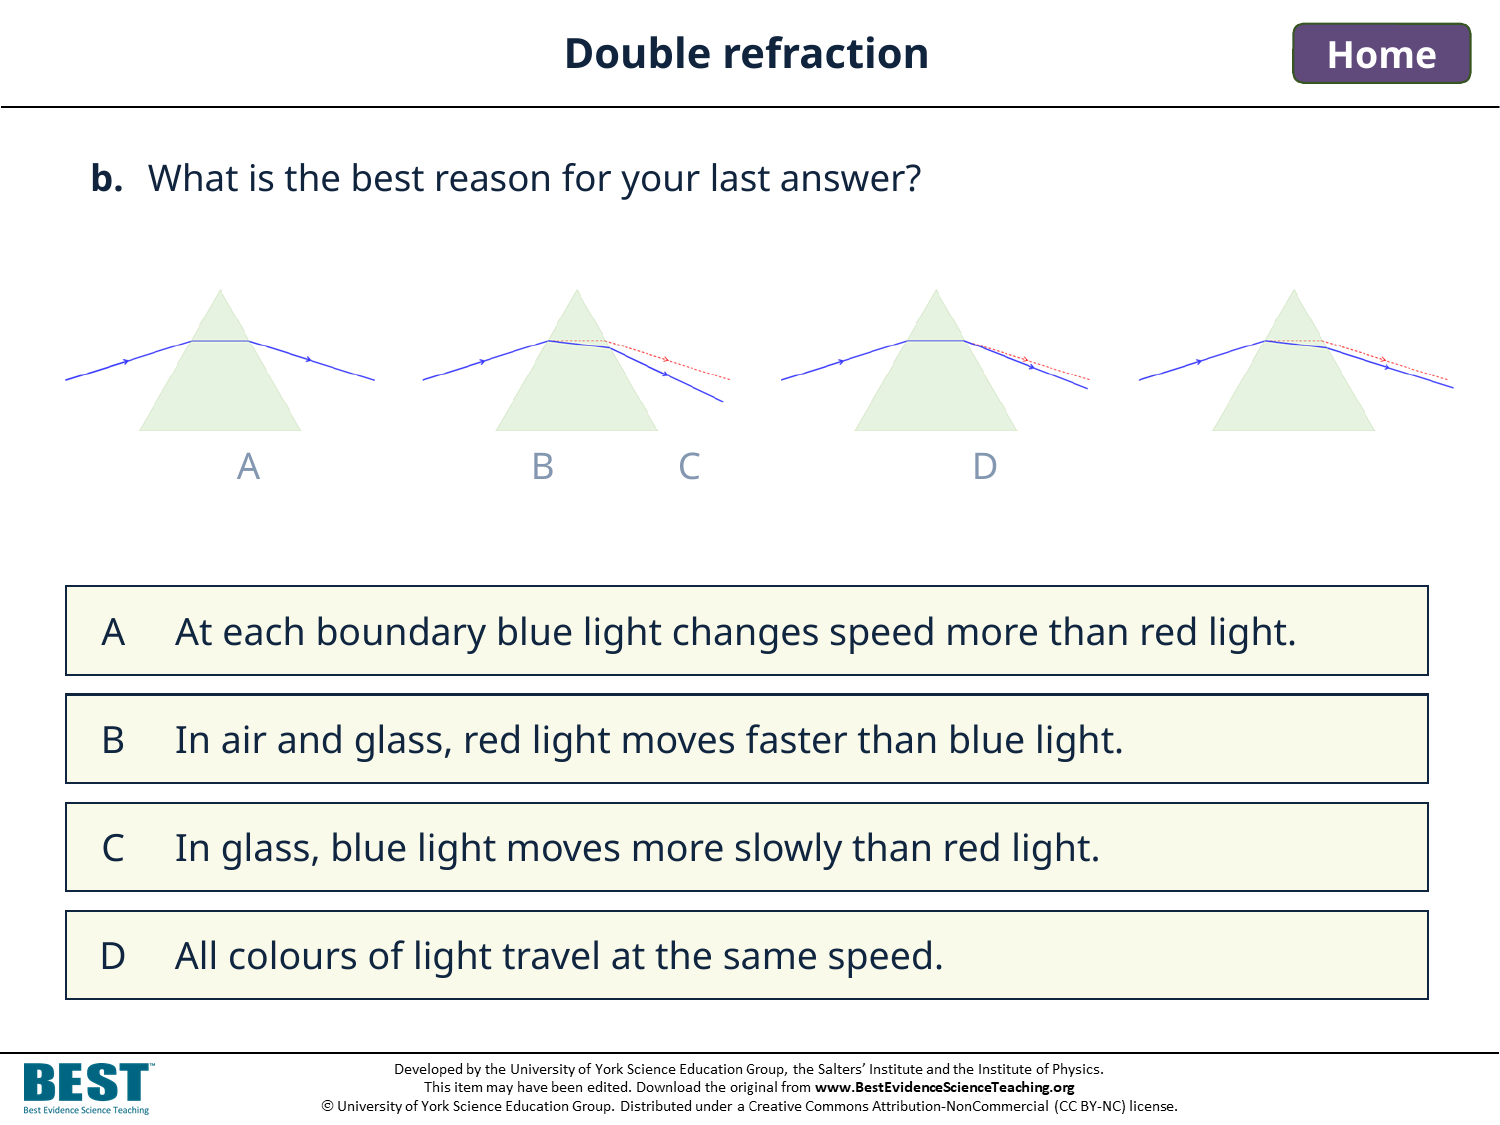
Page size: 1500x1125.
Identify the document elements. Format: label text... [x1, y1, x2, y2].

text_box Double refraction [23, 4, 1471, 99]
picture [0, 106, 1500, 1125]
text_box Home [1292, 22, 1472, 84]
